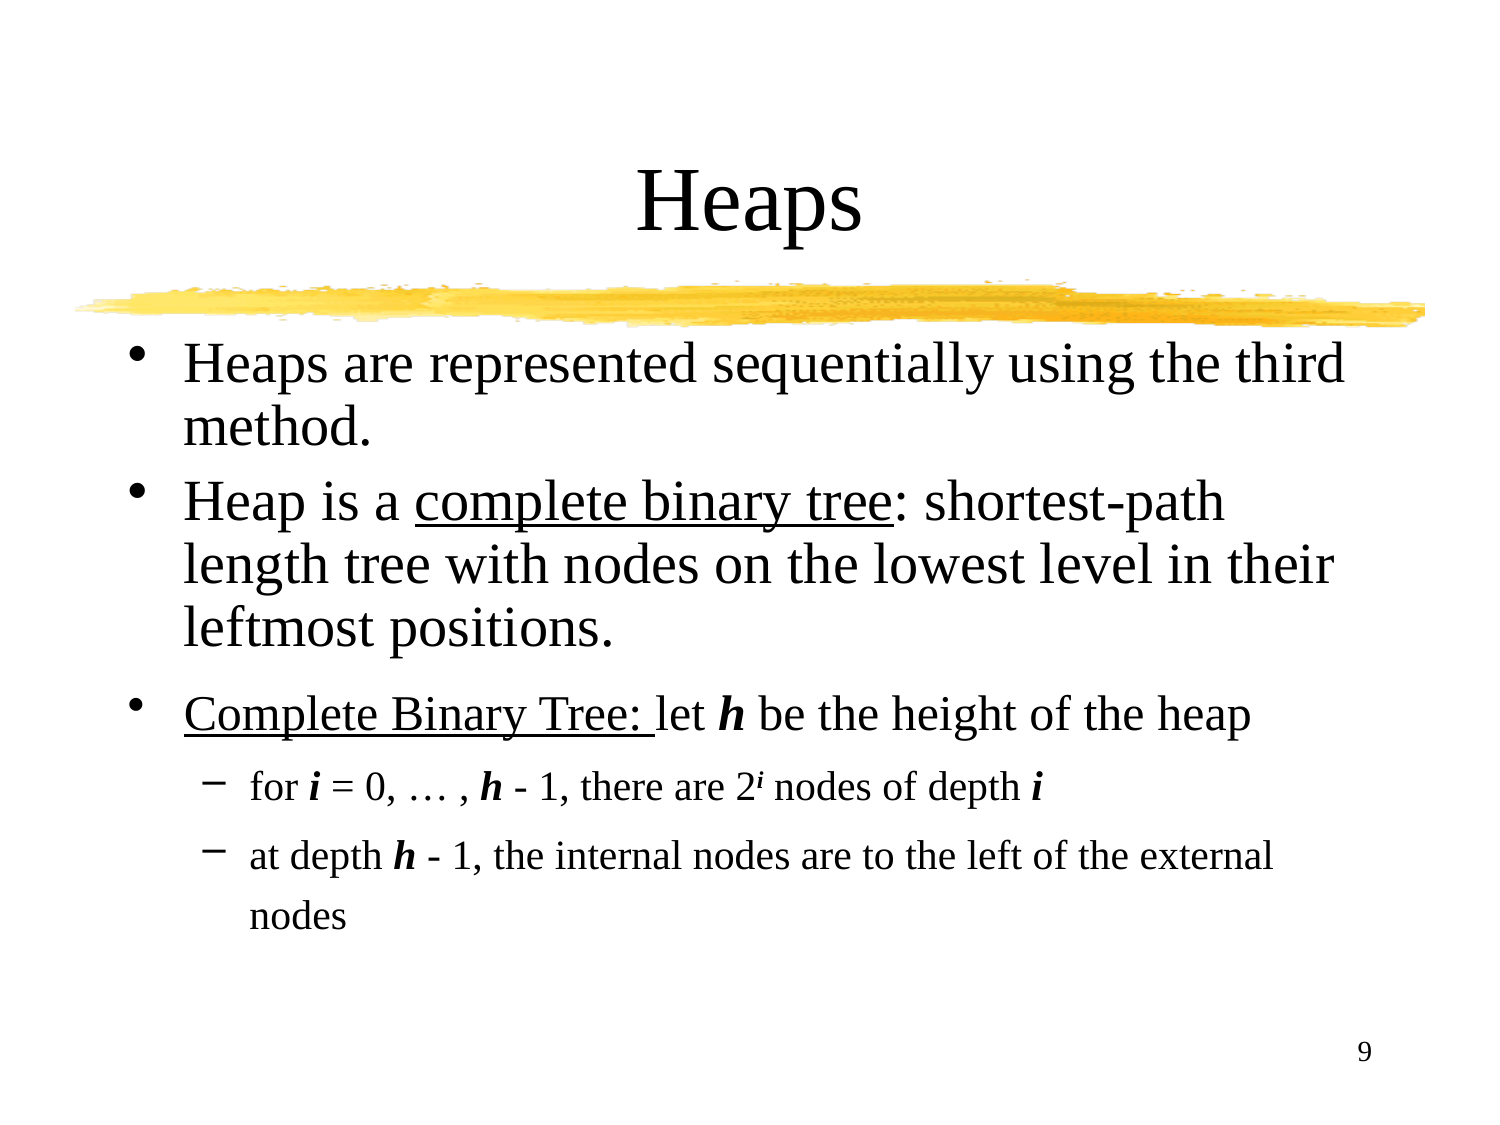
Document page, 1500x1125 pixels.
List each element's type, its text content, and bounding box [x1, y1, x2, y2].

slide_number 9 [1074, 1024, 1388, 1101]
picture [75, 274, 1425, 338]
title Heaps [112, 99, 1388, 288]
list Heaps are represented sequentially using the third method. Heap is a complete binary tree: shortest-path length tree with nodes on the lowest level in their leftmost positions. Complete Binary Tree: let h be the height of the heap for i = 0, … , h - 1, there are 2i nodes of depth i at depth h - 1, the internal nodes are to the left of the external nodes [112, 324, 1388, 1001]
